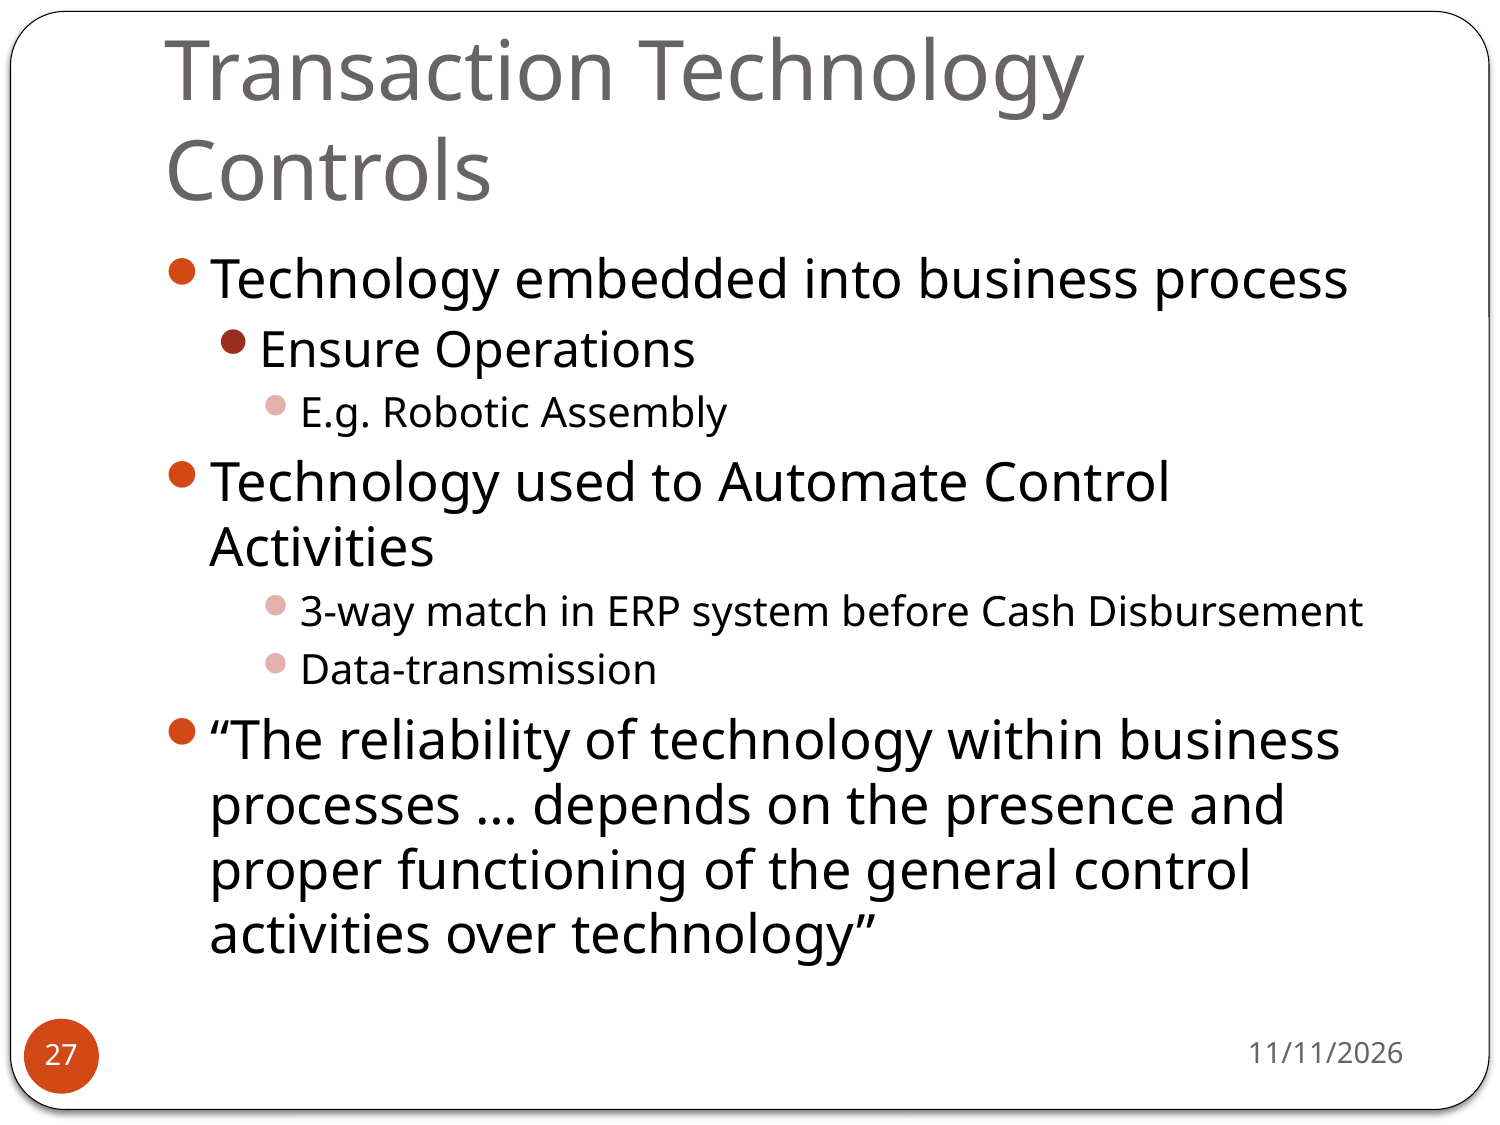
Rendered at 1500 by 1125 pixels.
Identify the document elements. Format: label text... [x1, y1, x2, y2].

title Transaction Technology Controls [150, 45, 1425, 233]
list Technology embedded into business process Ensure Operations E.g. Robotic Assembly Technology used to Automate Control Activities 3-way match in ERP system before Cash Disbursement Data-transmission “The reliability of technology within business processes … depends on the presence and proper functioning of the general control activities over technology” [150, 237, 1425, 988]
slide_number 27 [23, 1018, 99, 1094]
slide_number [1012, 1015, 1419, 1094]
